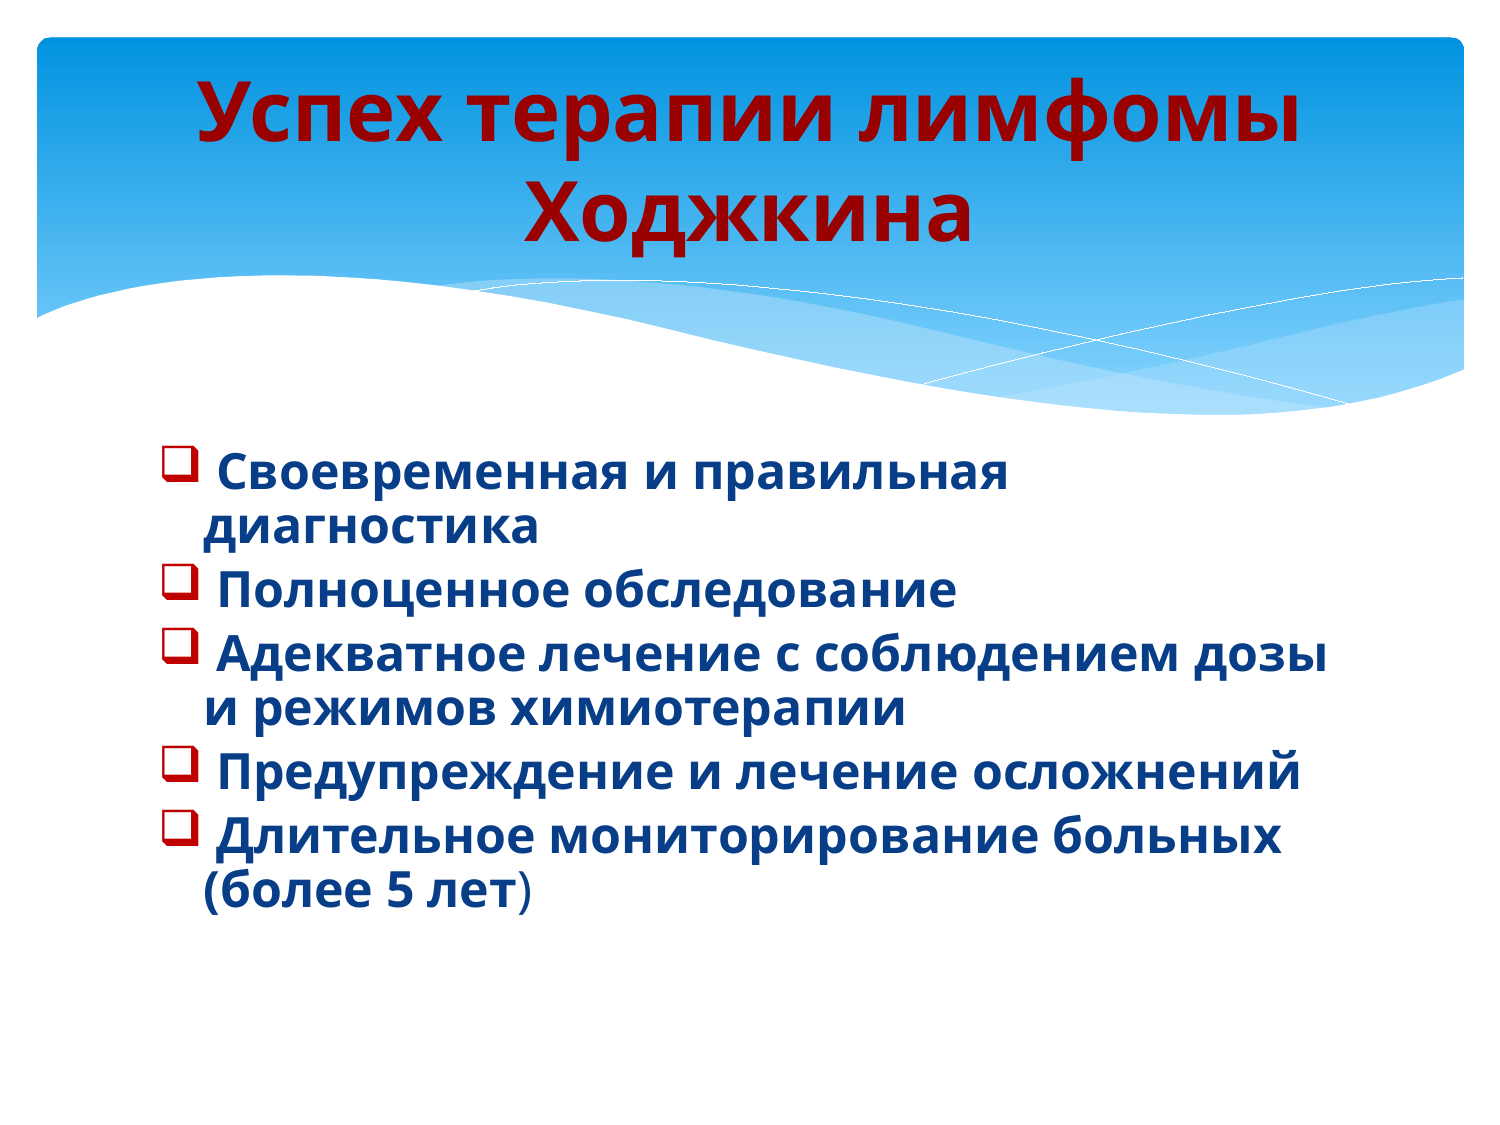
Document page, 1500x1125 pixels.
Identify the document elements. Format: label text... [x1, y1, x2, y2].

list Своевременная и правильная диагностика Полноценное обследование Адекватное лечение с соблюдением дозы и режимов химиотерапии Предупреждение и лечение осложнений Длительное мониторирование больных (более 5 лет) [143, 438, 1359, 1005]
title Успех терапии лимфомы Ходжкина [75, 55, 1425, 261]
